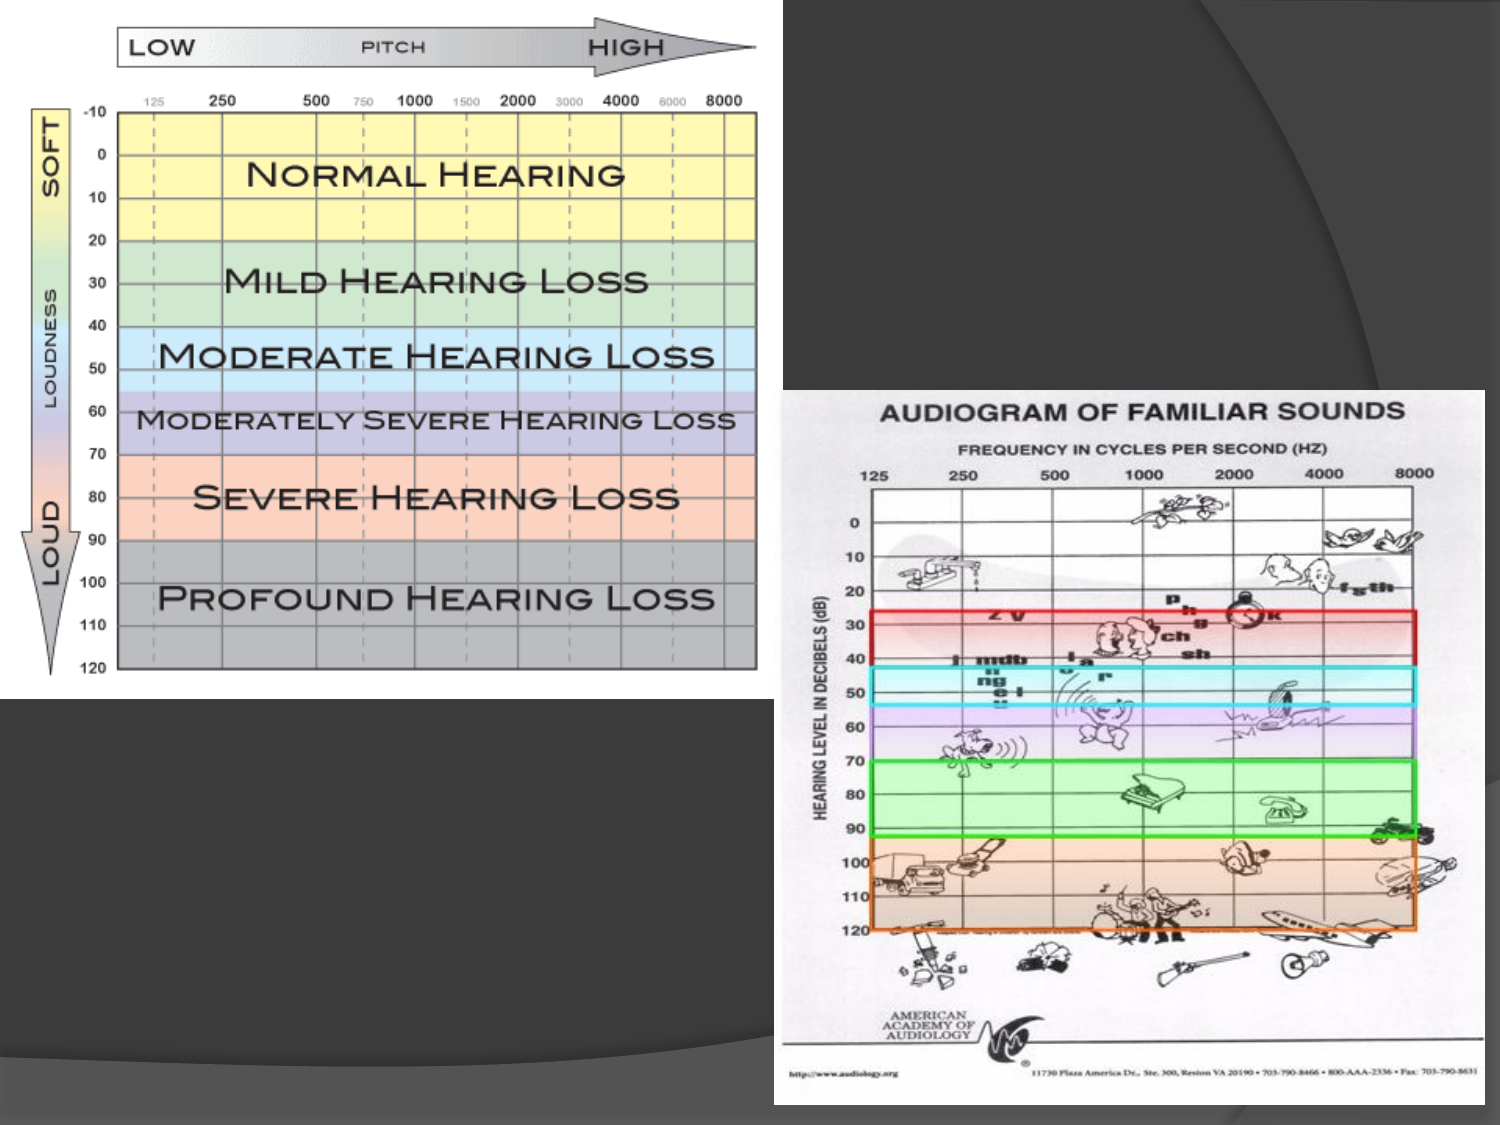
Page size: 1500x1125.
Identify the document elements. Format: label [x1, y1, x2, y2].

list [0, 0, 783, 699]
picture [774, 390, 1485, 1105]
